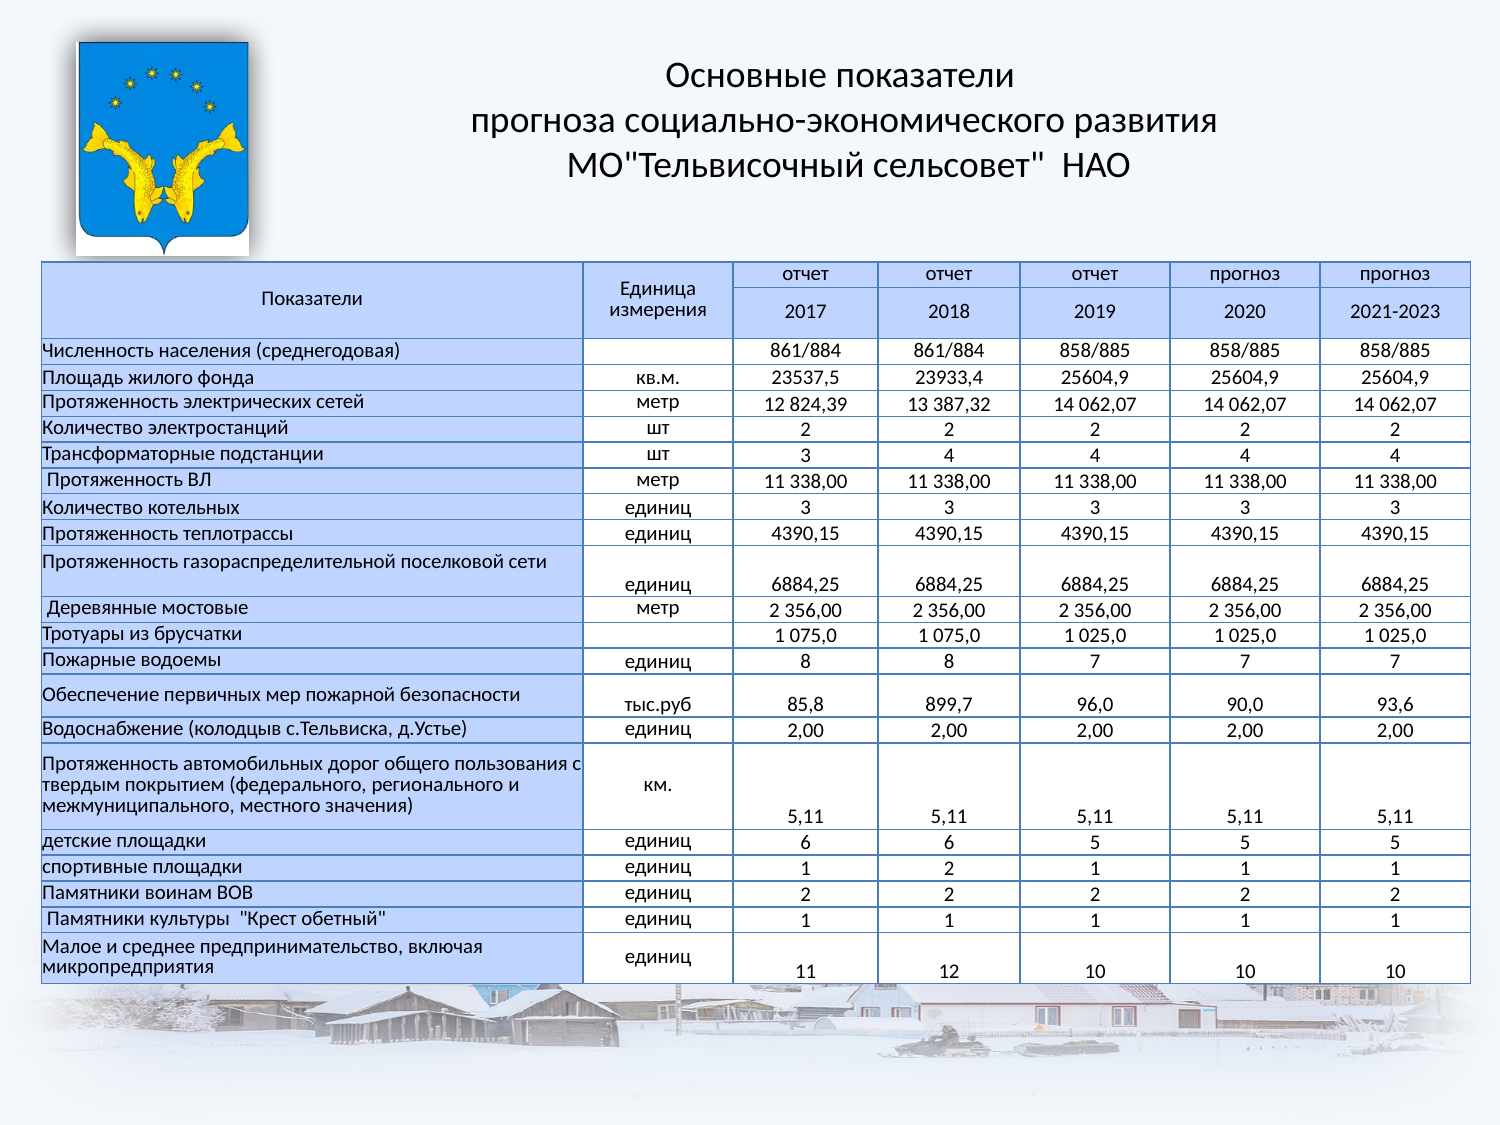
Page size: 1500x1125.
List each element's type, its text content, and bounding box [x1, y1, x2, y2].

table_cell 25604,9 [1021, 365, 1169, 390]
table_cell Обеспечение первичных мер пожарной безопасности [42, 675, 582, 716]
table_cell Площадь жилого фонда [42, 365, 582, 390]
table_cell Водоснабжение (колодцыв с.Тельвиска, д.Устье) [42, 718, 582, 742]
table_cell 23537,5 [734, 365, 877, 390]
picture [0, 845, 1500, 1125]
table_cell 13 387,32 [879, 391, 1019, 416]
table_cell [584, 339, 732, 364]
table_header прогноз [1171, 263, 1319, 287]
table_cell 858/885 [1321, 339, 1470, 364]
table_cell 23933,4 [879, 365, 1019, 390]
table_cell 8 [734, 649, 877, 673]
table_cell 2 356,00 [879, 597, 1019, 622]
table_cell 899,7 [879, 675, 1019, 716]
text_box Основные показатели прогноза социально-экономического развития МО"Тельвисочный сельсовет" НАО [265, 42, 1424, 193]
table_cell Тротуары из брусчатки [42, 623, 582, 647]
table_cell 5 [1171, 830, 1319, 844]
table_cell 4390,15 [734, 520, 877, 545]
table_cell единиц [584, 494, 732, 519]
table_cell 5,11 [879, 744, 1019, 829]
picture [76, 42, 249, 256]
table_cell Протяженность ВЛ [42, 469, 582, 493]
table_cell 2,00 [1021, 718, 1169, 742]
table_cell 6884,25 [1171, 546, 1319, 596]
table_cell 3 [879, 494, 1019, 519]
table_cell 6884,25 [1021, 546, 1169, 596]
table_cell 11 338,00 [734, 469, 877, 493]
table_cell 6884,25 [879, 546, 1019, 596]
table_cell 7 [1321, 649, 1470, 673]
table_cell 2,00 [1321, 718, 1470, 742]
table_cell метр [584, 391, 732, 416]
table_cell Численность населения (среднегодовая) [42, 339, 582, 364]
table_cell 861/884 [879, 339, 1019, 364]
table_cell 25604,9 [1321, 365, 1470, 390]
table_cell метр [584, 597, 732, 622]
table_cell метр [584, 469, 732, 493]
table_cell 2021-2023 [1321, 288, 1470, 338]
table_cell 858/885 [1171, 339, 1319, 364]
table_cell 2 [734, 417, 877, 441]
table_cell 1 075,0 [734, 623, 877, 647]
table_cell 2 356,00 [1171, 597, 1319, 622]
table_cell единиц [584, 546, 732, 596]
table_cell Протяженность теплотрассы [42, 520, 582, 545]
table_header отчет [734, 263, 877, 287]
table_cell 2,00 [734, 718, 877, 742]
table_cell 5,11 [734, 744, 877, 829]
table_cell 3 [734, 443, 877, 467]
table_cell 2020 [1171, 288, 1319, 338]
table_cell 4 [1171, 443, 1319, 467]
table_cell 2 356,00 [1321, 597, 1470, 622]
table_cell Протяженность газораспределительной поселковой сети [42, 546, 582, 596]
table_cell 2 [879, 417, 1019, 441]
table_cell 93,6 [1321, 675, 1470, 716]
table_cell 4 [879, 443, 1019, 467]
table_cell шт [584, 443, 732, 467]
table_cell 1 075,0 [879, 623, 1019, 647]
table_cell 25604,9 [1171, 365, 1319, 390]
table_cell 11 338,00 [1021, 469, 1169, 493]
table_cell 2017 [734, 288, 877, 338]
table_cell 11 338,00 [1171, 469, 1319, 493]
table_cell 1 025,0 [1021, 623, 1169, 647]
table_cell 85,8 [734, 675, 877, 716]
table_cell 12 824,39 [734, 391, 877, 416]
table_cell 14 062,07 [1171, 391, 1319, 416]
table_cell 3 [734, 494, 877, 519]
table_cell 2 356,00 [1021, 597, 1169, 622]
table_cell шт [584, 417, 732, 441]
table_cell 1 025,0 [1321, 623, 1470, 647]
table_cell 1 025,0 [1171, 623, 1319, 647]
table_cell 8 [879, 649, 1019, 673]
table_cell 2,00 [879, 718, 1019, 742]
table_cell [584, 623, 732, 647]
table_cell 2018 [879, 288, 1019, 338]
table_cell 5 [1021, 830, 1169, 844]
table_cell Трансформаторные подстанции [42, 443, 582, 467]
table_cell 4 [1021, 443, 1169, 467]
table_cell тыс.руб [584, 675, 732, 716]
table_cell 6884,25 [734, 546, 877, 596]
table_cell 858/885 [1021, 339, 1169, 364]
table_cell Количество котельных [42, 494, 582, 519]
table_cell 2 [1021, 417, 1169, 441]
table_cell единиц [584, 649, 732, 673]
table_cell 4390,15 [1021, 520, 1169, 545]
table_cell единиц [584, 830, 732, 844]
table_cell 5,11 [1321, 744, 1470, 829]
table_cell 861/884 [734, 339, 877, 364]
table_cell 6 [879, 830, 1019, 844]
table_cell 2 [1171, 417, 1319, 441]
table_cell 11 338,00 [1321, 469, 1470, 493]
table_cell 7 [1021, 649, 1169, 673]
table_cell 5,11 [1021, 744, 1169, 829]
table_cell Количество электростанций [42, 417, 582, 441]
table_cell 6884,25 [1321, 546, 1470, 596]
table_cell км. [584, 744, 732, 829]
table_header Единица измерения [584, 263, 732, 338]
table_cell единиц [584, 718, 732, 742]
table_cell детские площадки [42, 830, 582, 844]
table_cell 2019 [1021, 288, 1169, 338]
table_cell 2 356,00 [734, 597, 877, 622]
table_cell Протяженность автомобильных дорог общего пользования с твердым покрытием (федерального, регионального и межмуниципального, местного значения) [42, 744, 582, 829]
table_cell 2,00 [1171, 718, 1319, 742]
table_cell 96,0 [1021, 675, 1169, 716]
table_cell 4390,15 [1171, 520, 1319, 545]
table_cell 7 [1171, 649, 1319, 673]
table_cell 90,0 [1171, 675, 1319, 716]
table_header отчет [1021, 263, 1169, 287]
table_cell 2 [1321, 417, 1470, 441]
table_cell 3 [1171, 494, 1319, 519]
table_cell Деревянные мостовые [42, 597, 582, 622]
table_cell 4390,15 [1321, 520, 1470, 545]
table_cell 5 [1321, 830, 1470, 844]
table_cell 4 [1321, 443, 1470, 467]
table_header прогноз [1321, 263, 1470, 287]
table_cell Протяженность электрических сетей [42, 391, 582, 416]
table_cell 14 062,07 [1321, 391, 1470, 416]
table_cell 11 338,00 [879, 469, 1019, 493]
table_header Показатели [42, 263, 582, 338]
table_cell 3 [1321, 494, 1470, 519]
table_cell 6 [734, 830, 877, 844]
table_cell 4390,15 [879, 520, 1019, 545]
table_cell 3 [1021, 494, 1169, 519]
table_cell кв.м. [584, 365, 732, 390]
table_cell единиц [584, 520, 732, 545]
table_cell 14 062,07 [1021, 391, 1169, 416]
table_cell 5,11 [1171, 744, 1319, 829]
table_cell Пожарные водоемы [42, 649, 582, 673]
table_header отчет [879, 263, 1019, 287]
